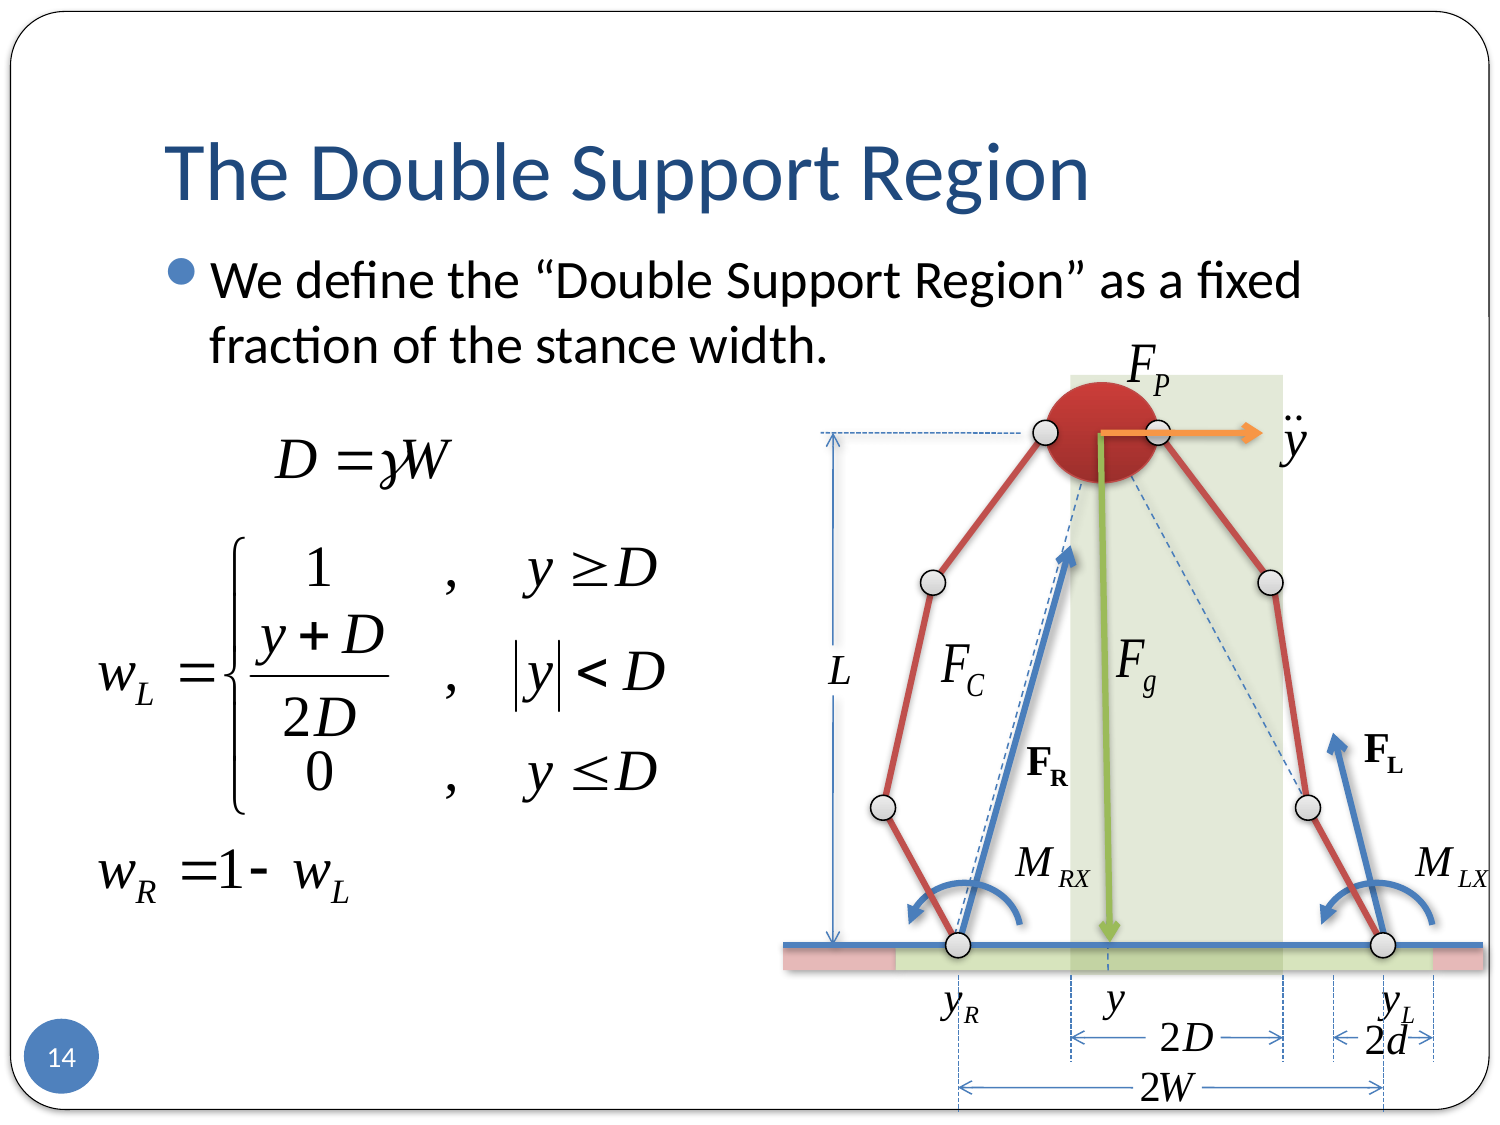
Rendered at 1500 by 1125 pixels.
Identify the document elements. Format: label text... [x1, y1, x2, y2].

slide_number 14 [23, 1018, 99, 1094]
list We define the “Double Support Region” as a fixed fraction of the stance width. [150, 237, 1425, 988]
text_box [264, 424, 466, 504]
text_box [782, 324, 1500, 1113]
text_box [87, 524, 678, 916]
title The Double Support Region [150, 45, 1425, 233]
